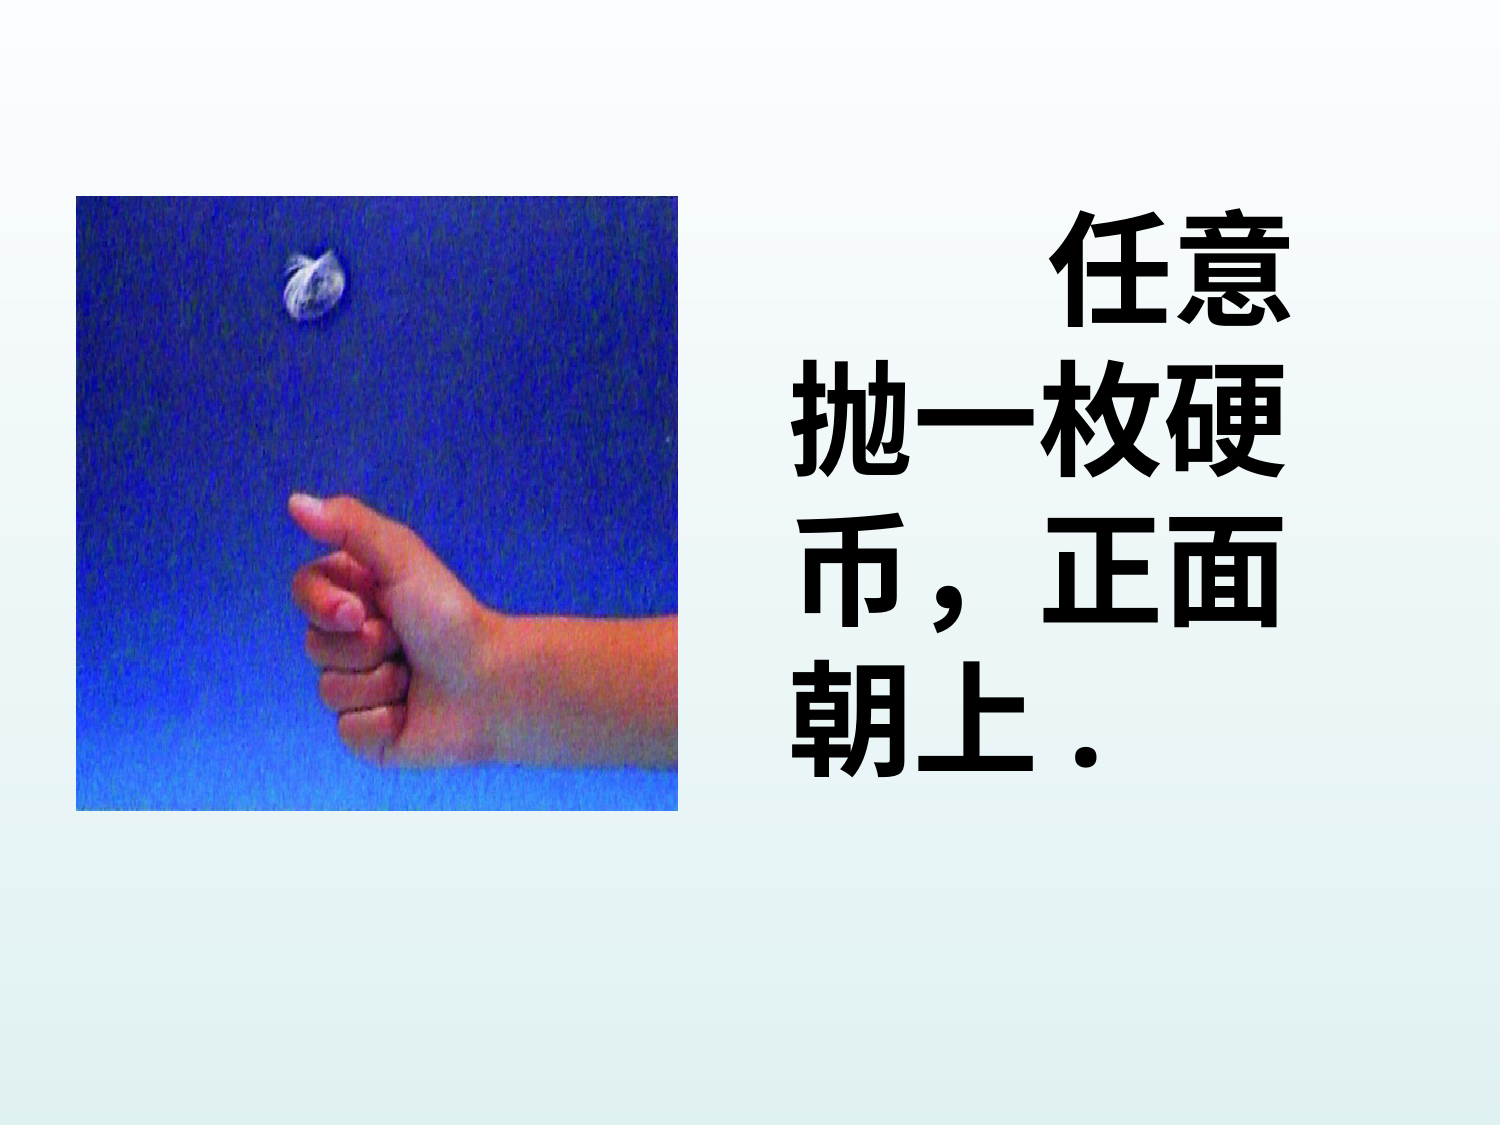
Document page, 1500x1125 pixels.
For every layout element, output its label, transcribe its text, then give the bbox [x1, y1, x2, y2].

text_box 任意抛一枚硬币，正面朝上. [773, 184, 1400, 800]
picture [76, 196, 678, 811]
